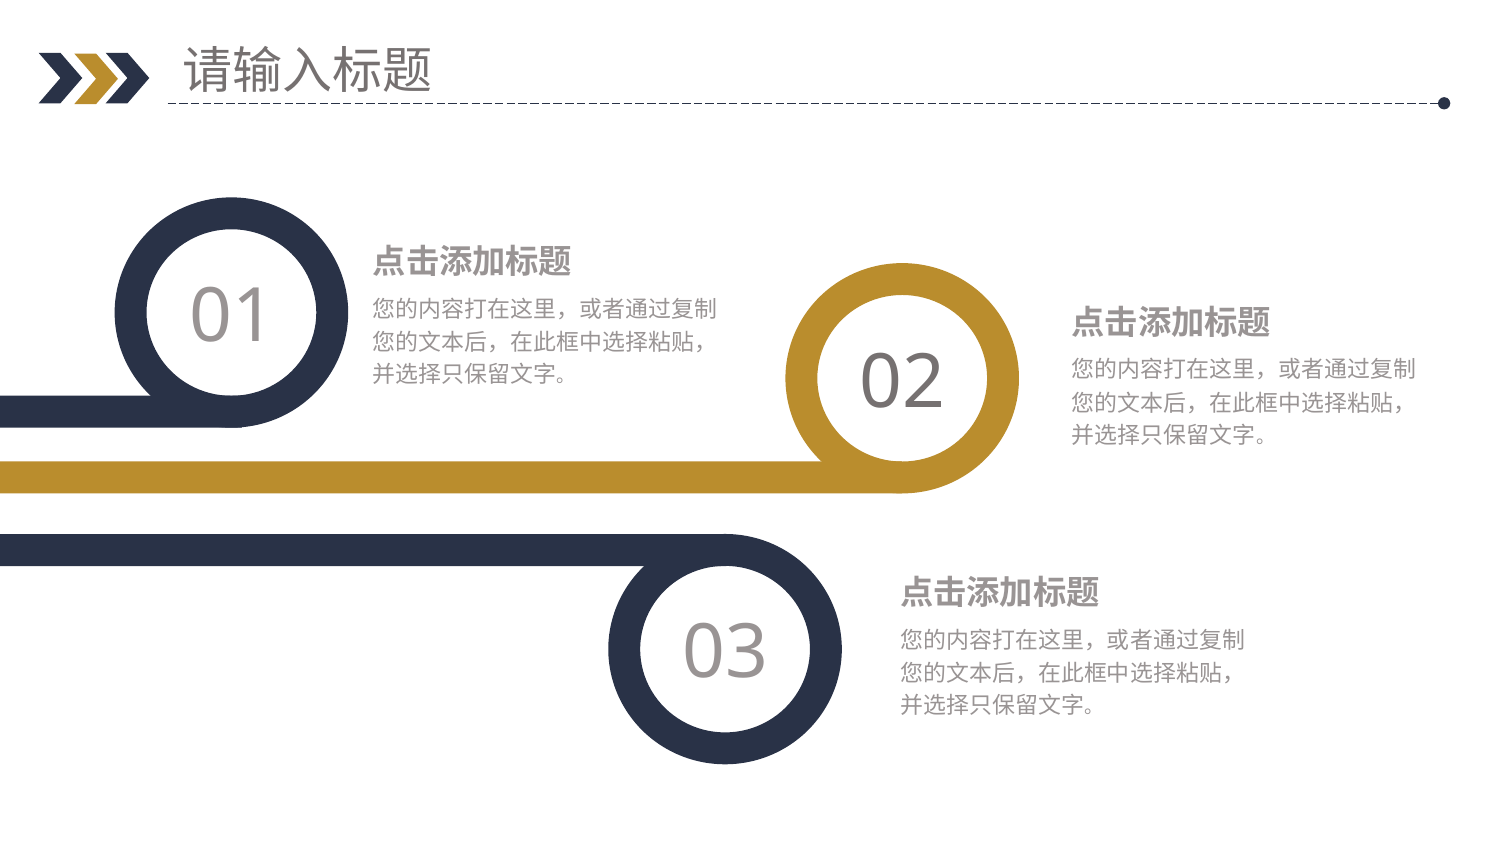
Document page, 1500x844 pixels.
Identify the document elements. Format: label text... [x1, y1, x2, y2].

text_box [0, 533, 709, 567]
text_box 您的内容打在这里，或者通过复制您的文本后，在此框中选择粘贴，并选择只保留文字。 [1057, 342, 1450, 456]
text_box 点击添加标题 [1057, 293, 1325, 349]
text_box [607, 532, 843, 766]
text_box 您的内容打在这里，或者通过复制您的文本后，在此框中选择粘贴，并选择只保留文字。 [357, 281, 750, 395]
text_box 03 [642, 567, 808, 731]
text_box [0, 395, 218, 429]
text_box 点击添加标题 [885, 563, 1153, 619]
text_box [113, 196, 350, 429]
text_box 02 [819, 297, 986, 460]
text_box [38, 31, 1444, 107]
text_box 01 [148, 231, 315, 394]
text_box 点击添加标题 [357, 232, 625, 288]
text_box [0, 460, 883, 494]
text_box [784, 262, 1021, 495]
text_box 您的内容打在这里，或者通过复制您的文本后，在此框中选择粘贴，并选择只保留文字。 [885, 612, 1278, 727]
